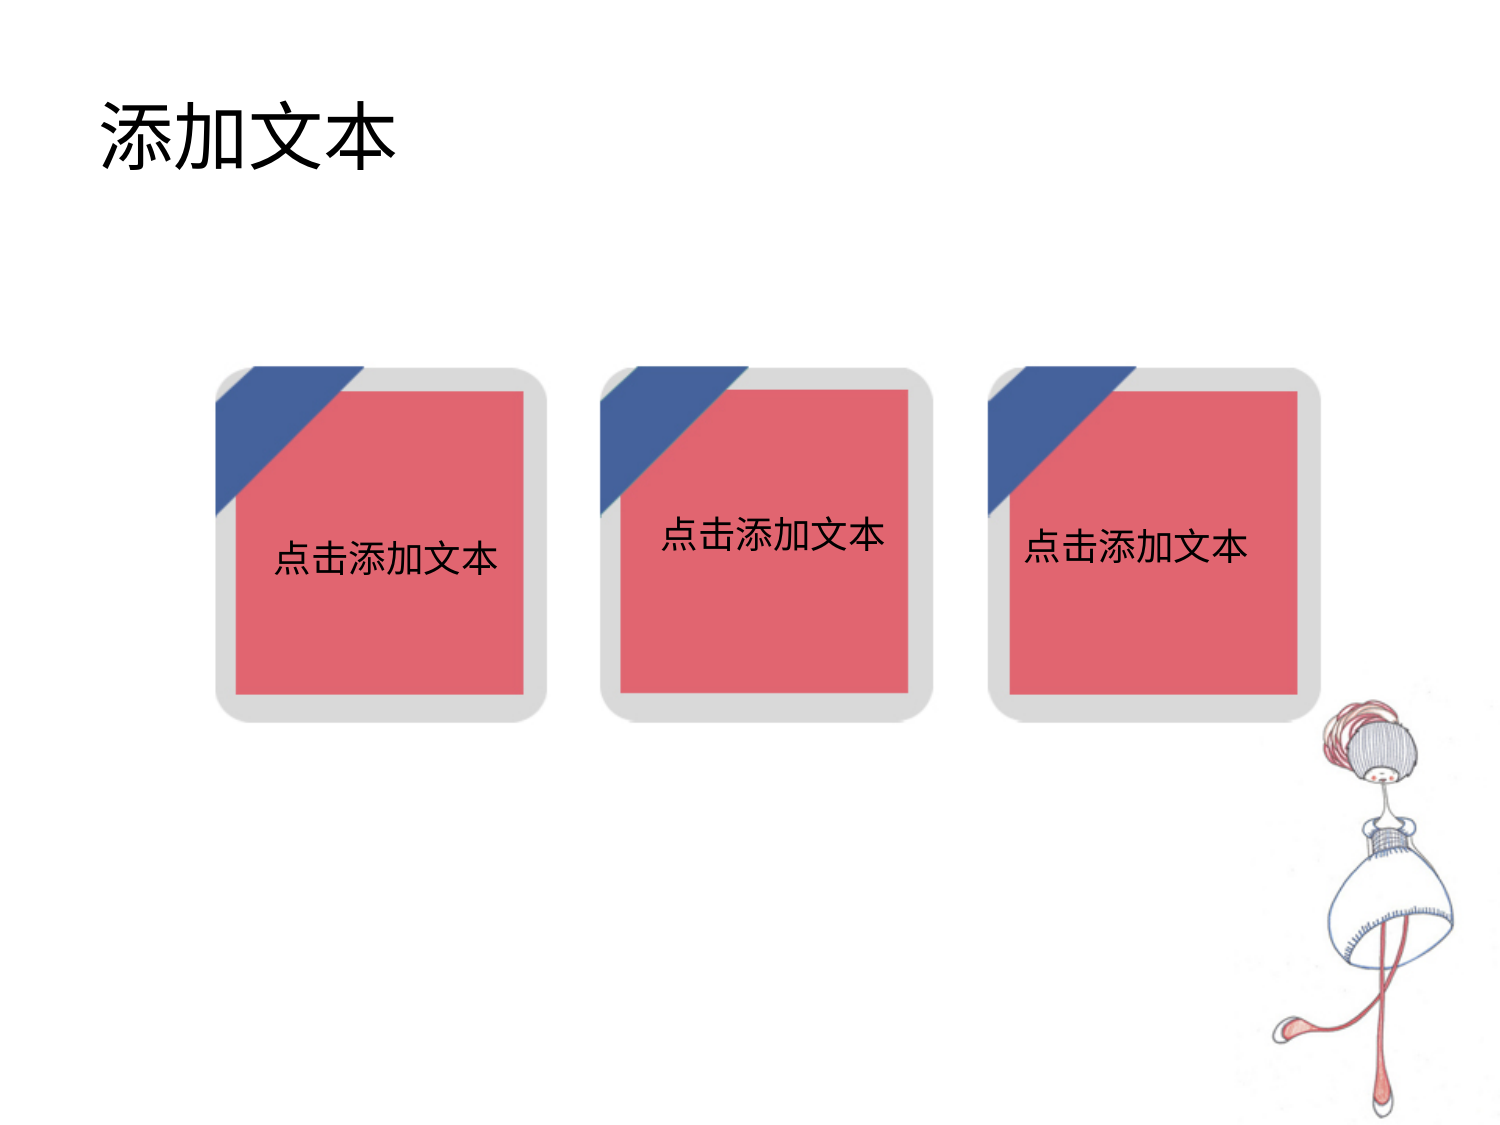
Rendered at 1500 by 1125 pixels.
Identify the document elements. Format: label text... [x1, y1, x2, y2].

text_box 添加文本 [83, 81, 414, 187]
text_box 点击添加文本 [1009, 515, 1264, 576]
text_box 点击添加文本 [259, 527, 514, 588]
picture [0, 0, 1500, 1125]
text_box 点击添加文本 [645, 503, 901, 564]
